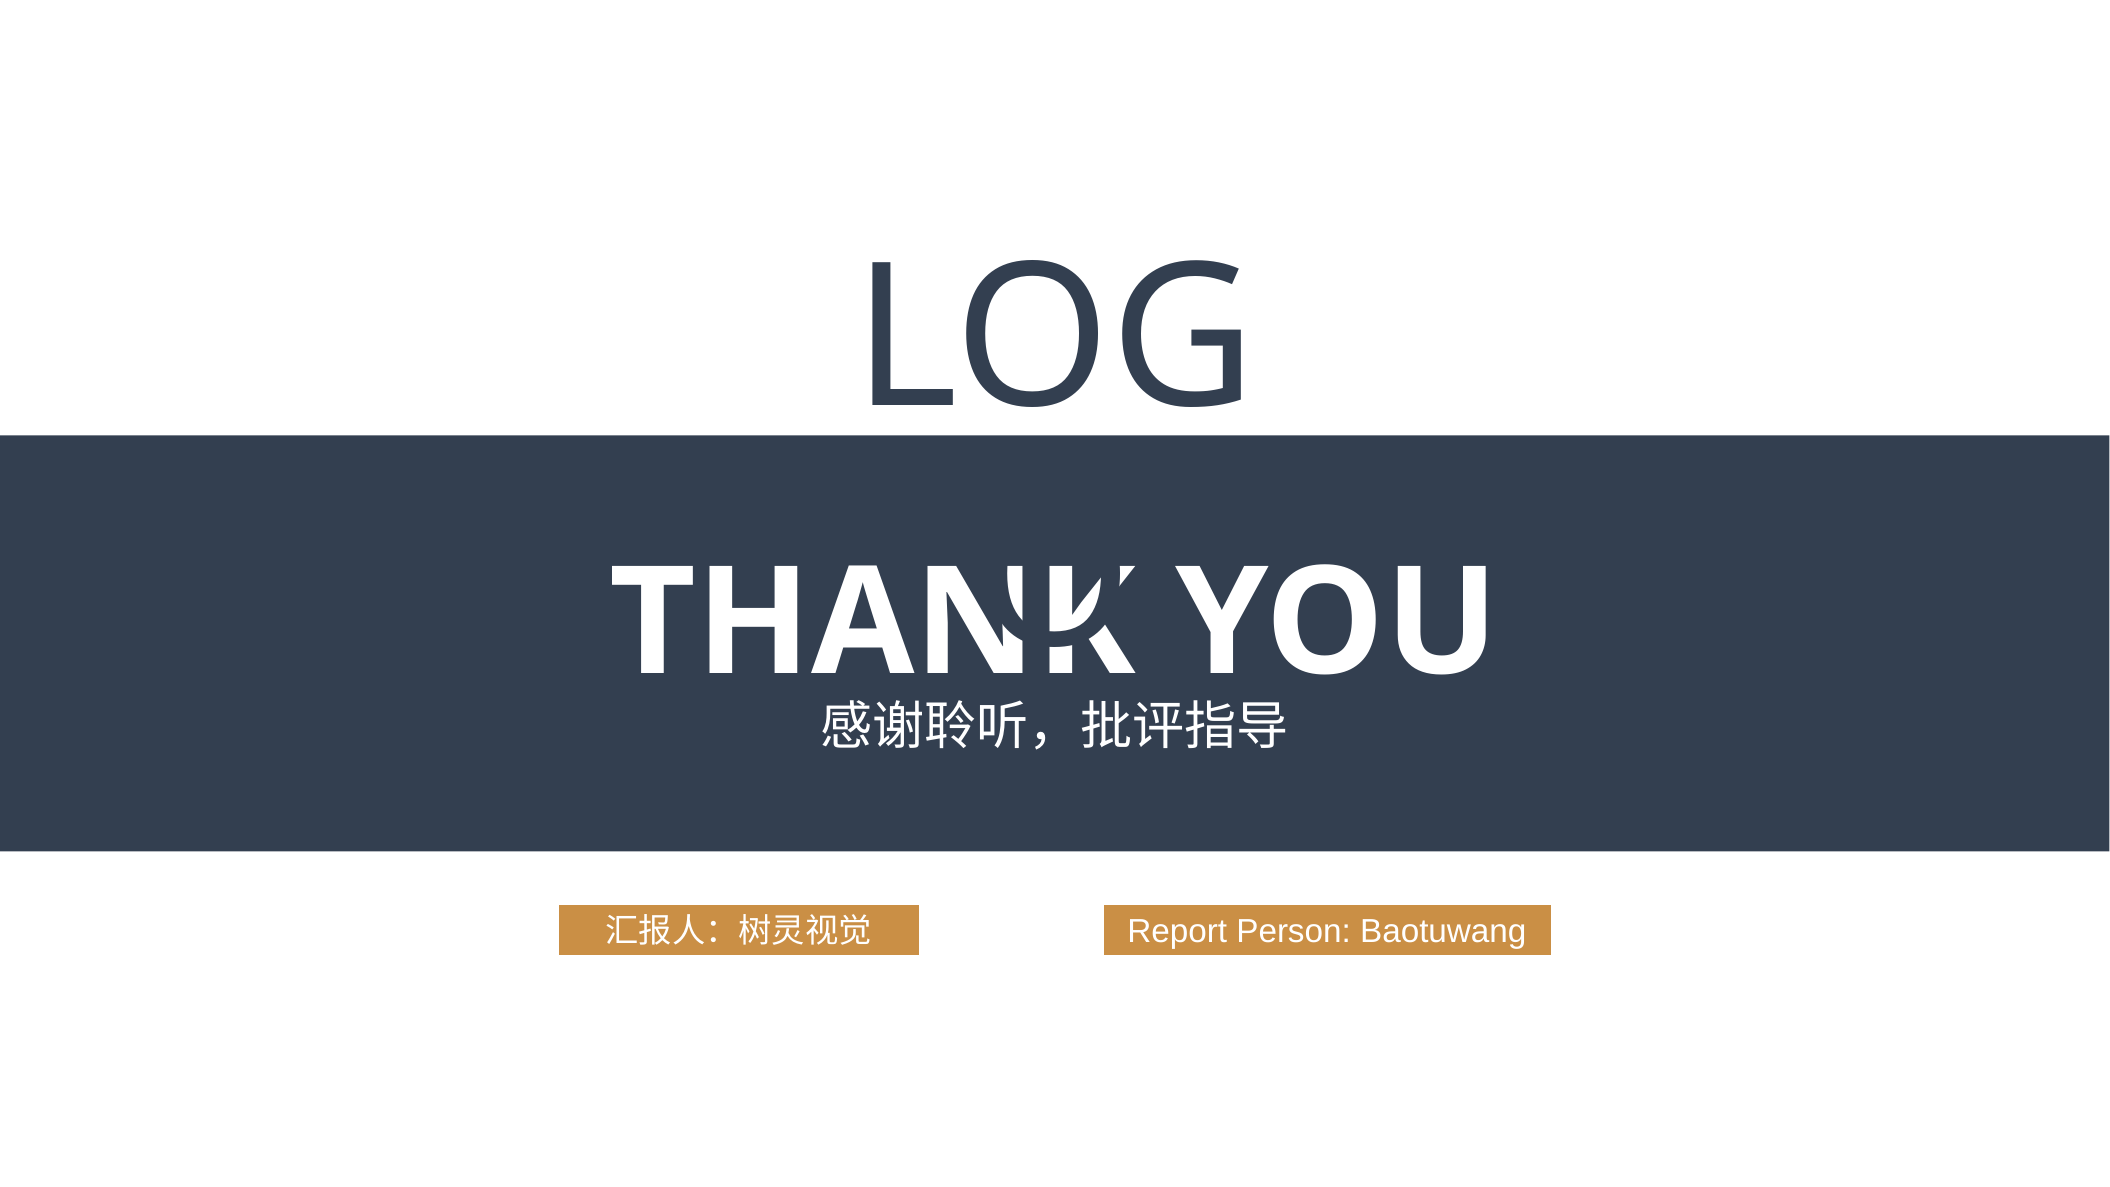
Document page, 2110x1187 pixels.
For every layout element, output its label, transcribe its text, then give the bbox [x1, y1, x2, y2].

text_box THANK YOU [545, 523, 1565, 705]
text_box Report Person: Baotuwang [1103, 903, 1552, 956]
text_box LOGO [831, 205, 1279, 686]
text_box [0, 434, 2110, 852]
text_box 感谢聆听，批评指导 [792, 692, 1317, 755]
text_box 汇报人：树灵视觉 [557, 903, 920, 956]
